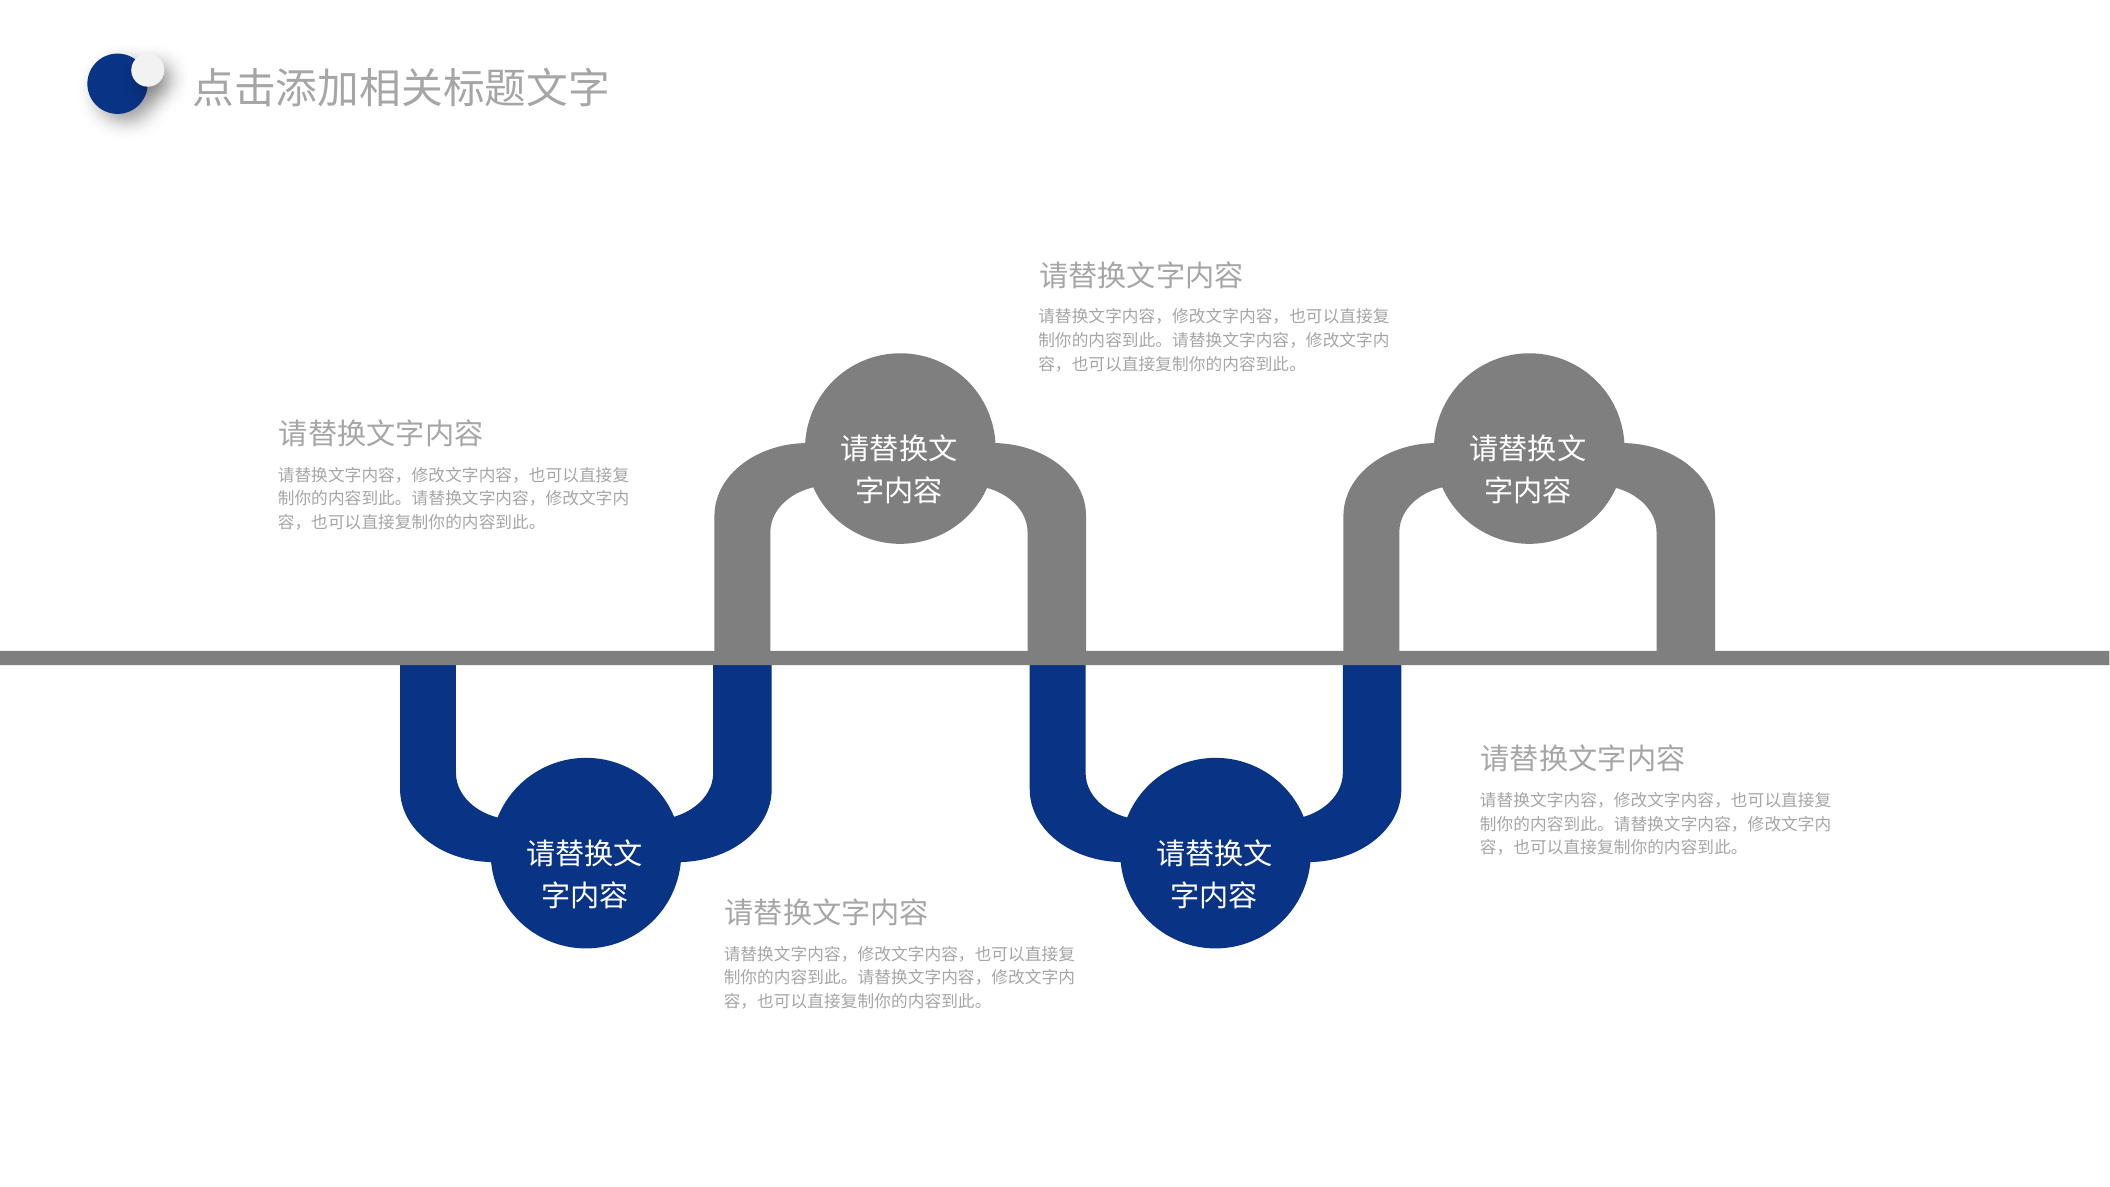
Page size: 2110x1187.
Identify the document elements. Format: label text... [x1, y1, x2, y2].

text_box [1147, 920, 1284, 949]
text_box 请替换文字内容 [1466, 726, 1701, 783]
text_box 请替换文字内容，修改文字内容，也可以直接复制你的内容到此。请替换文字内容，修改文字内容，也可以直接复制你的内容到此。 [1465, 777, 1848, 865]
text_box 请替换文字内容，修改文字内容，也可以直接复制你的内容到此。请替换文字内容，修改文字内容，也可以直接复制你的内容到此。 [263, 453, 646, 540]
text_box [675, 666, 772, 863]
text_box [1029, 666, 1127, 863]
text_box 请替换文字内容 [1024, 242, 1259, 300]
text_box [0, 650, 2110, 666]
text_box 请替换文字内容 [1132, 820, 1297, 920]
text_box [130, 52, 166, 88]
text_box 请替换文字内容 [264, 401, 499, 458]
text_box [400, 666, 497, 863]
text_box [518, 920, 654, 949]
text_box 请替换文字内容，修改文字内容，也可以直接复制你的内容到此。请替换文字内容，修改文字内容，也可以直接复制你的内容到此。 [1023, 294, 1407, 382]
text_box 请替换文字内容 [503, 820, 667, 920]
text_box [714, 443, 813, 650]
text_box 点击添加相关标题文字 [176, 53, 680, 114]
text_box 请替换文字内容 [817, 416, 981, 515]
text_box 请替换文字内容 [709, 880, 945, 937]
text_box [988, 443, 1087, 650]
text_box [1304, 666, 1402, 863]
text_box [1461, 515, 1598, 544]
text_box [1433, 353, 1625, 500]
text_box 请替换文字内容 [1446, 416, 1610, 515]
text_box [1120, 757, 1311, 903]
text_box [832, 515, 969, 544]
text_box [86, 52, 142, 115]
text_box [1343, 443, 1442, 650]
text_box [805, 353, 996, 500]
text_box [1616, 443, 1716, 650]
text_box 请替换文字内容，修改文字内容，也可以直接复制你的内容到此。请替换文字内容，修改文字内容，也可以直接复制你的内容到此。 [708, 932, 1092, 1019]
text_box [490, 757, 682, 904]
